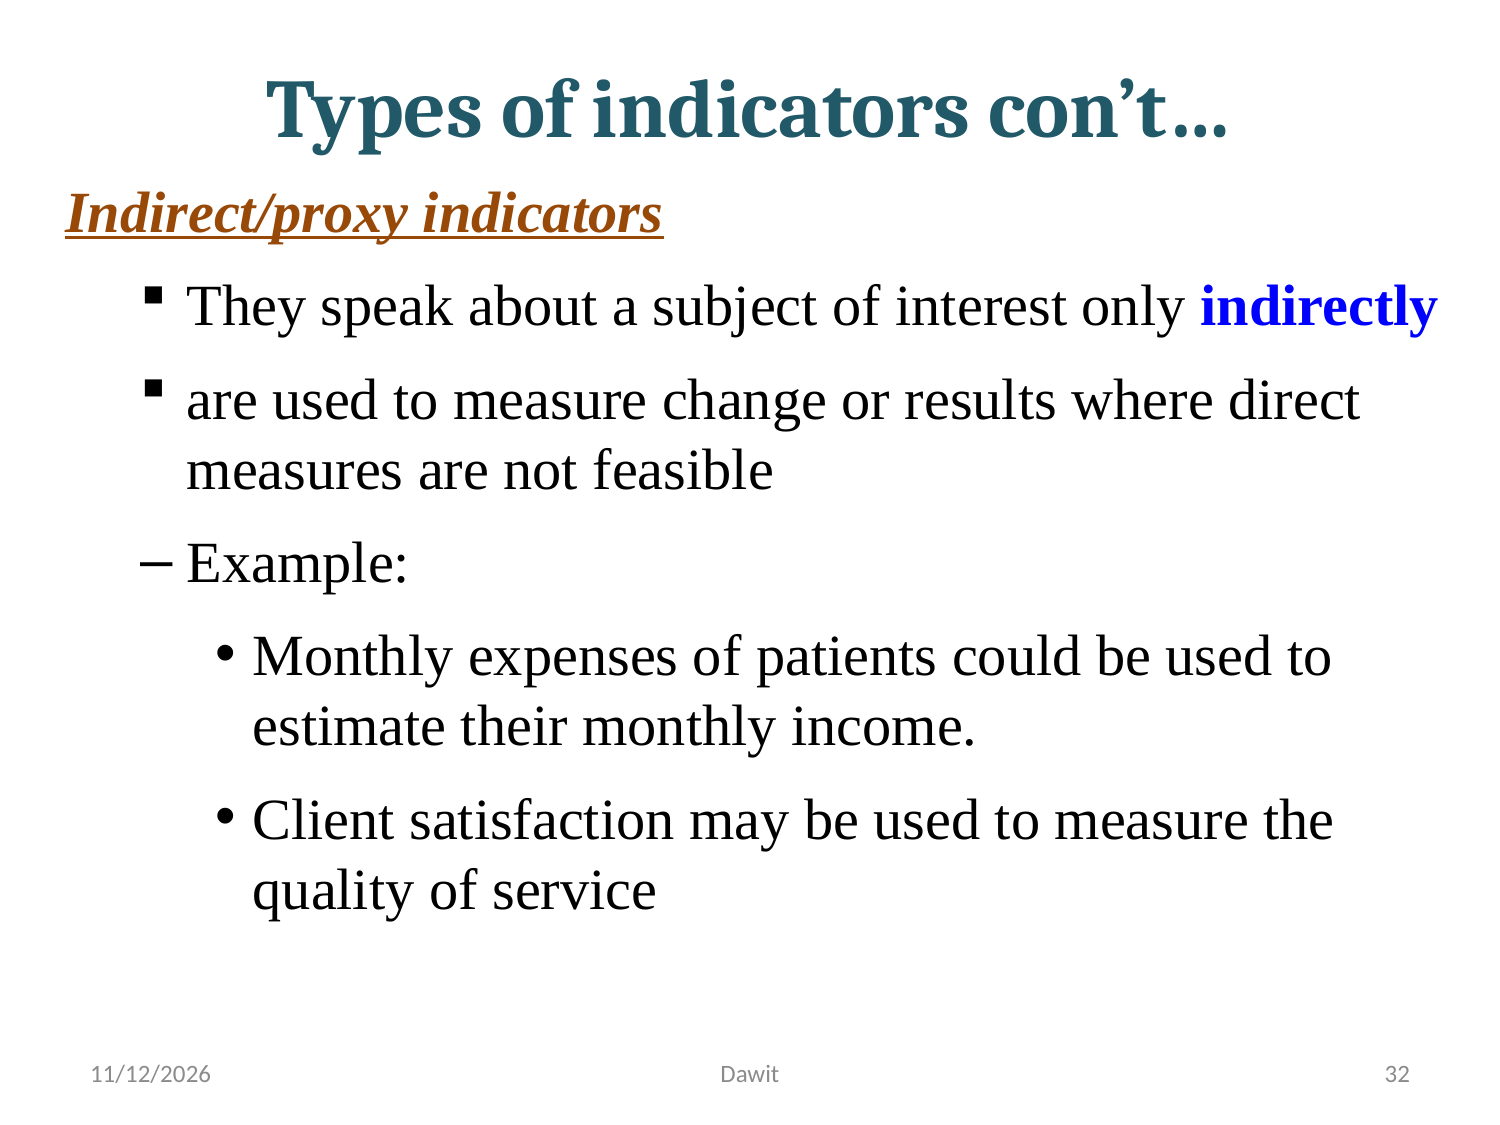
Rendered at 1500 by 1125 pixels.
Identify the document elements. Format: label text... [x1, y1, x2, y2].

title Types of indicators con’t… [75, 45, 1425, 163]
list Indirect/proxy indicators They speak about a subject of interest only indirectly are used to measure change or results where direct measures are not feasible Example: Monthly expenses of patients could be used to estimate their monthly income. Client satisfaction may be used to measure the quality of service [50, 166, 1463, 1016]
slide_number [75, 1042, 425, 1103]
footer Dawit [512, 1042, 988, 1103]
slide_number 32 [1074, 1042, 1425, 1103]
